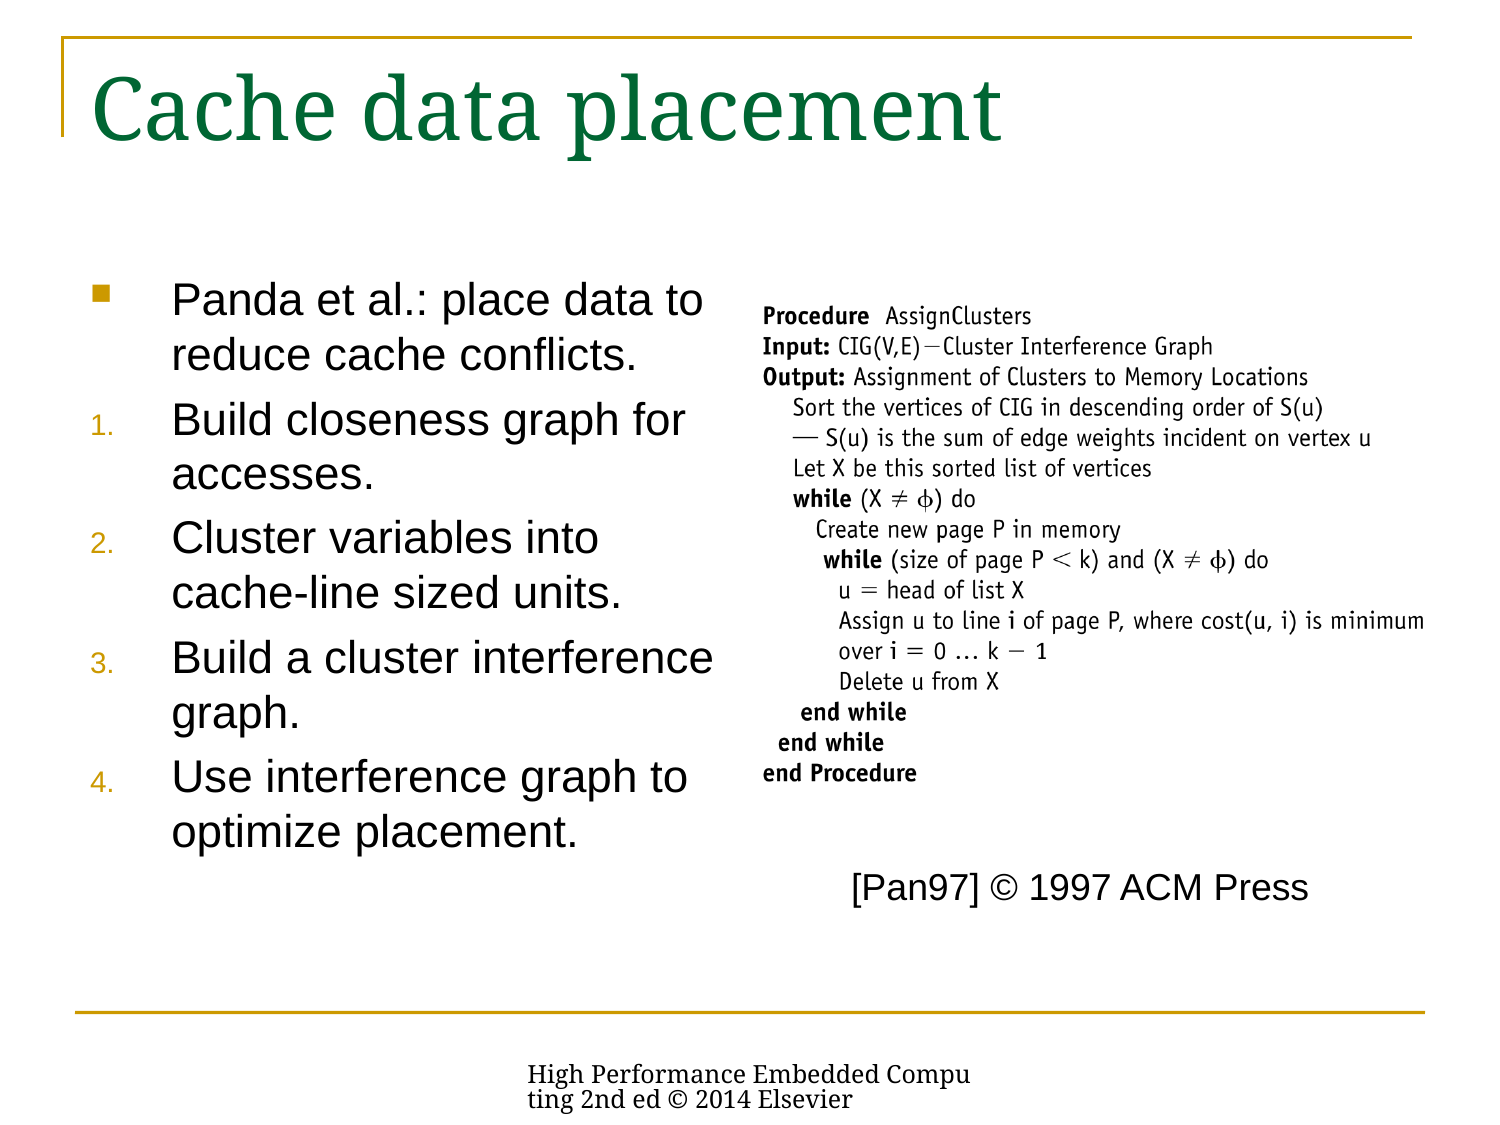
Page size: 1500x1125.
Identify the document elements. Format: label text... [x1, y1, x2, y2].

text_box [Pan97] © 1997 ACM Press [836, 855, 1325, 916]
footer High Performance Embedded Computing 2nd ed © 2014 Elsevier [512, 1025, 988, 1100]
list Panda et al.: place data to reduce cache conflicts. Build closeness graph for accesses. Cluster variables into cache-line sized units. Build a cluster interference graph. Use interference graph to optimize placement. [75, 262, 738, 1006]
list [762, 299, 1426, 819]
title Cache data placement [75, 45, 1425, 233]
